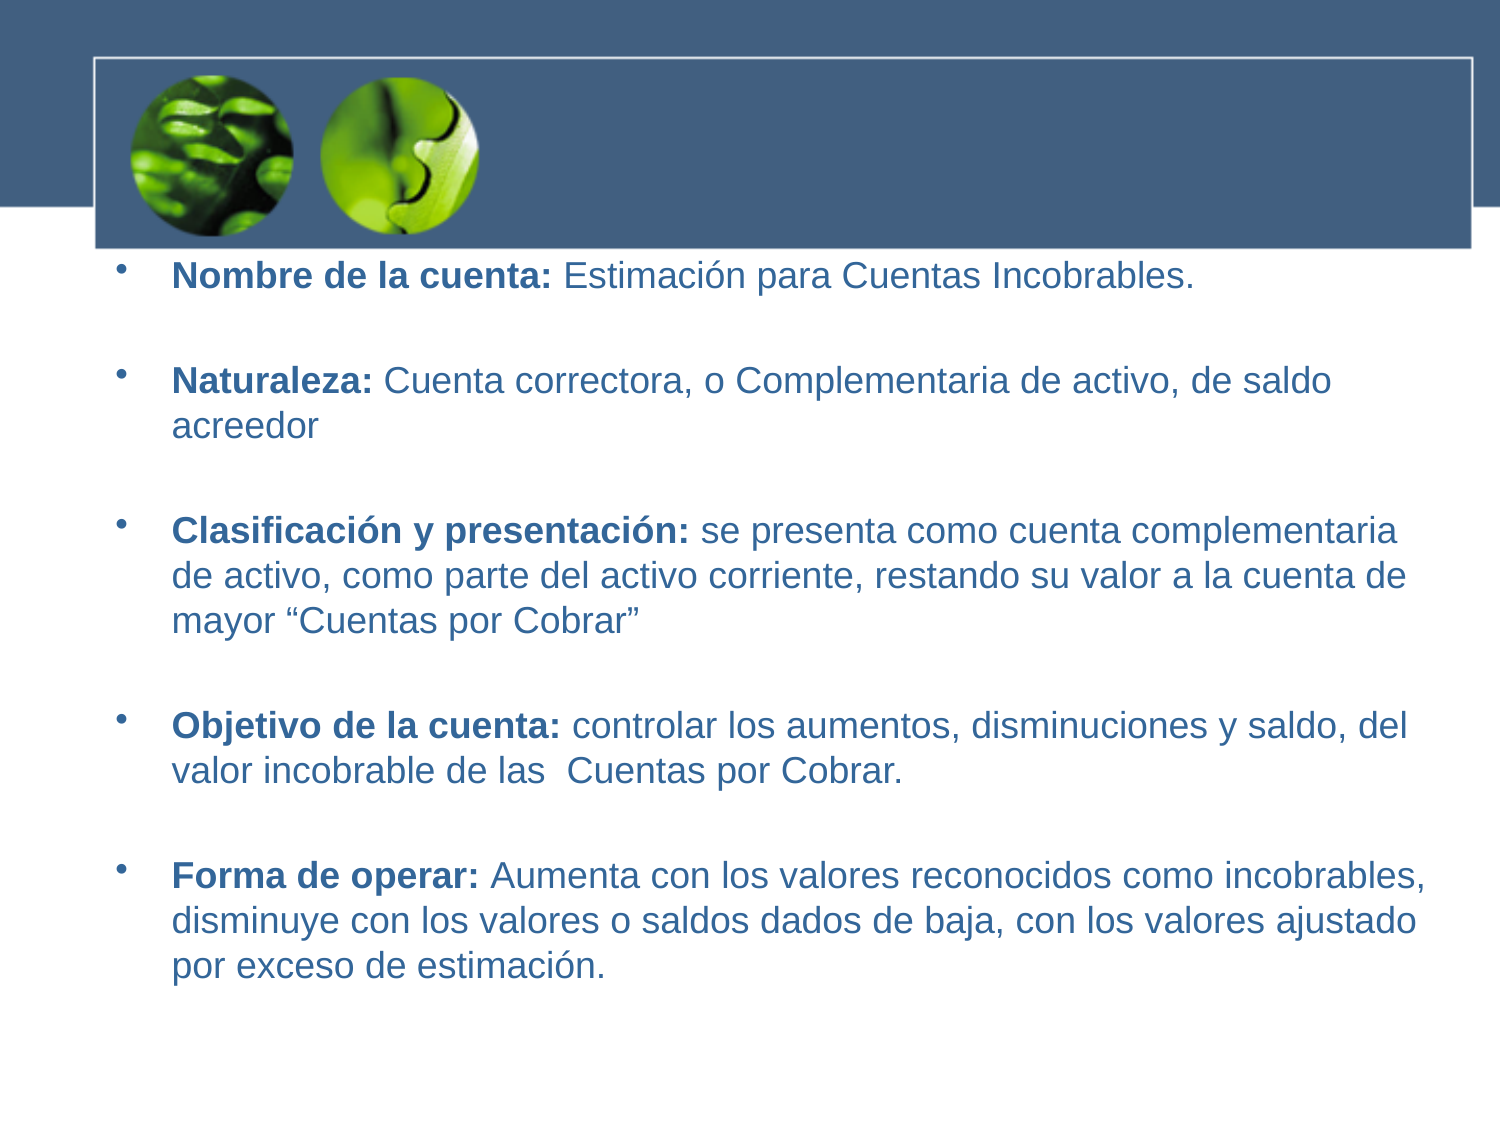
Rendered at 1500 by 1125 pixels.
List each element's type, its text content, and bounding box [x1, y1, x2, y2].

picture [0, 0, 1500, 1125]
list Nombre de la cuenta: Estimación para Cuentas Incobrables. Naturaleza: Cuenta correctora, o Complementaria de activo, de saldo acreedor Clasificación y presentación: se presenta como cuenta complementaria de activo, como parte del activo corriente, restando su valor a la cuenta de mayor “Cuentas por Cobrar” Objetivo de la cuenta: controlar los aumentos, disminuciones y saldo, del valor incobrable de las Cuentas por Cobrar. Forma de operar: Aumenta con los valores reconocidos como incobrables, disminuye con los valores o saldos dados de baja, con los valores ajustado por exceso de estimación. [100, 243, 1463, 1012]
